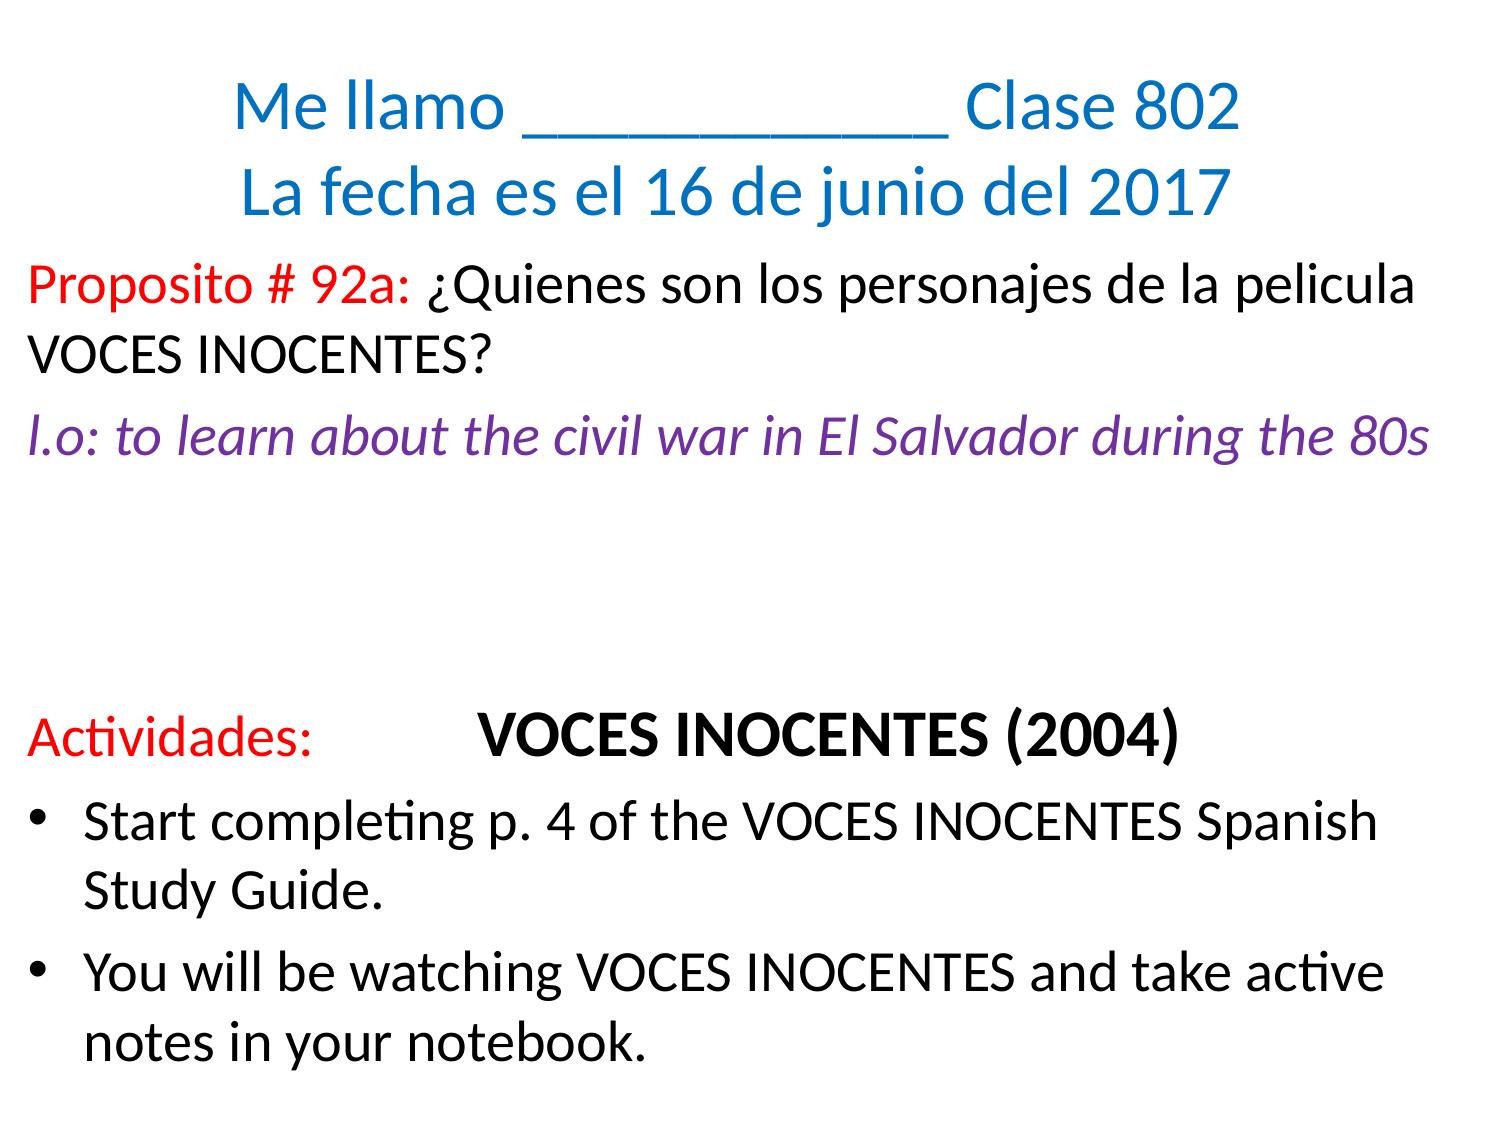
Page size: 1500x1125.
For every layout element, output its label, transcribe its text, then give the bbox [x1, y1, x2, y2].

list Proposito # 92a: ¿Quienes son los personajes de la pelicula VOCES INOCENTES? l.o: to learn about the civil war in El Salvador during the 80s Actividades: VOCES INOCENTES (2004) Start completing p. 4 of the VOCES INOCENTES Spanish Study Guide. You will be watching VOCES INOCENTES and take active notes in your notebook. Tarea # 92a: Finish p.6 (#1-5.3) & p7 (all) of the VOCES INOCENTES Spanish Study Guide. [12, 237, 1475, 1000]
title Me llamo ____________ Clase 802 La fecha es el 16 de junio del 2017 [62, 50, 1413, 237]
